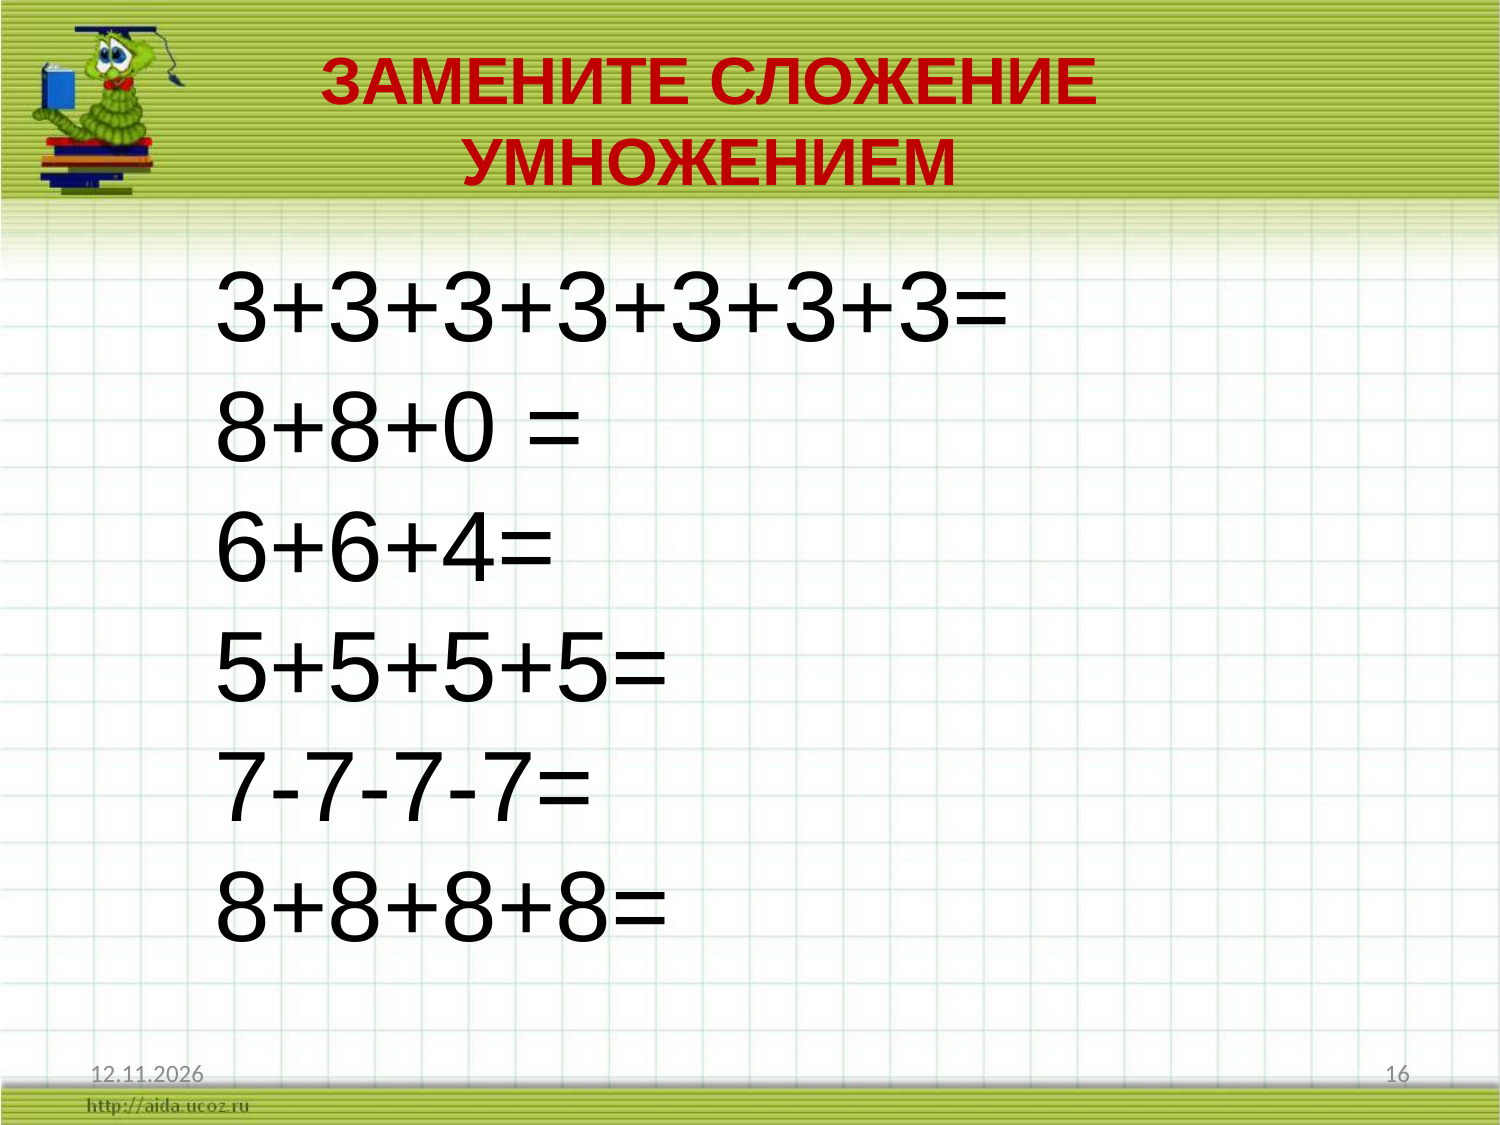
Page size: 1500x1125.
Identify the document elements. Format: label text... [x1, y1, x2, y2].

text_box 3+3+3+3+3+3+3= 8+8+0 = 6+6+4= 5+5+5+5= 7-7-7-7= 8+8+8+8= [199, 234, 1500, 1029]
text_box Замените сложение умножением [304, 30, 1134, 206]
slide_number 16 [1074, 1042, 1425, 1103]
picture [0, 0, 1500, 1125]
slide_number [75, 1042, 425, 1103]
